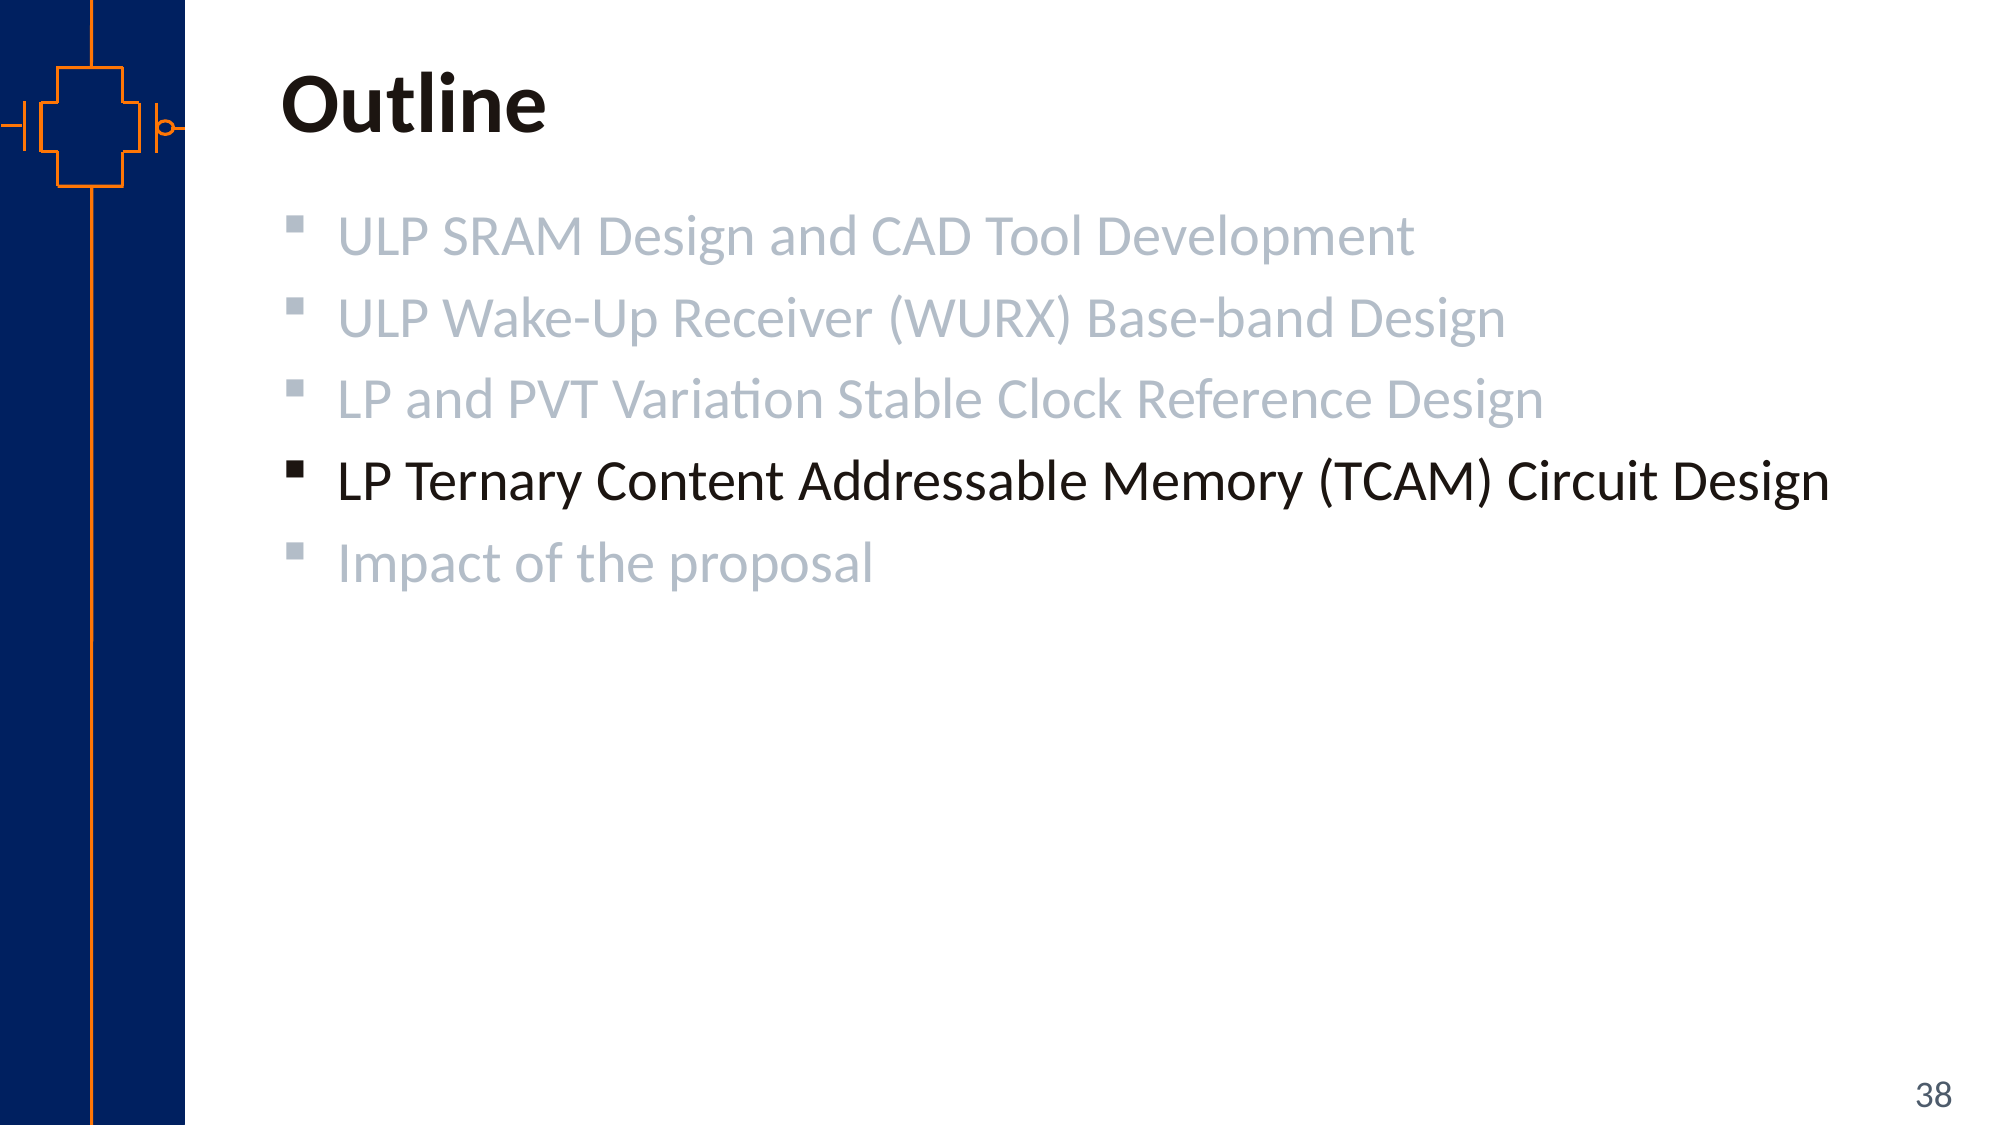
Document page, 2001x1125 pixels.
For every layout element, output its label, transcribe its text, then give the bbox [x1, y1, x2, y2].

slide_number 38 [1899, 1062, 1984, 1123]
list ULP SRAM Design and CAD Tool Development ULP Wake-Up Receiver (WURX) Base-band Design LP and PVT Variation Stable Clock Reference Design LP Ternary Content Addressable Memory (TCAM) Circuit Design Impact of the proposal [266, 189, 1900, 1049]
title Outline [266, 37, 1850, 157]
